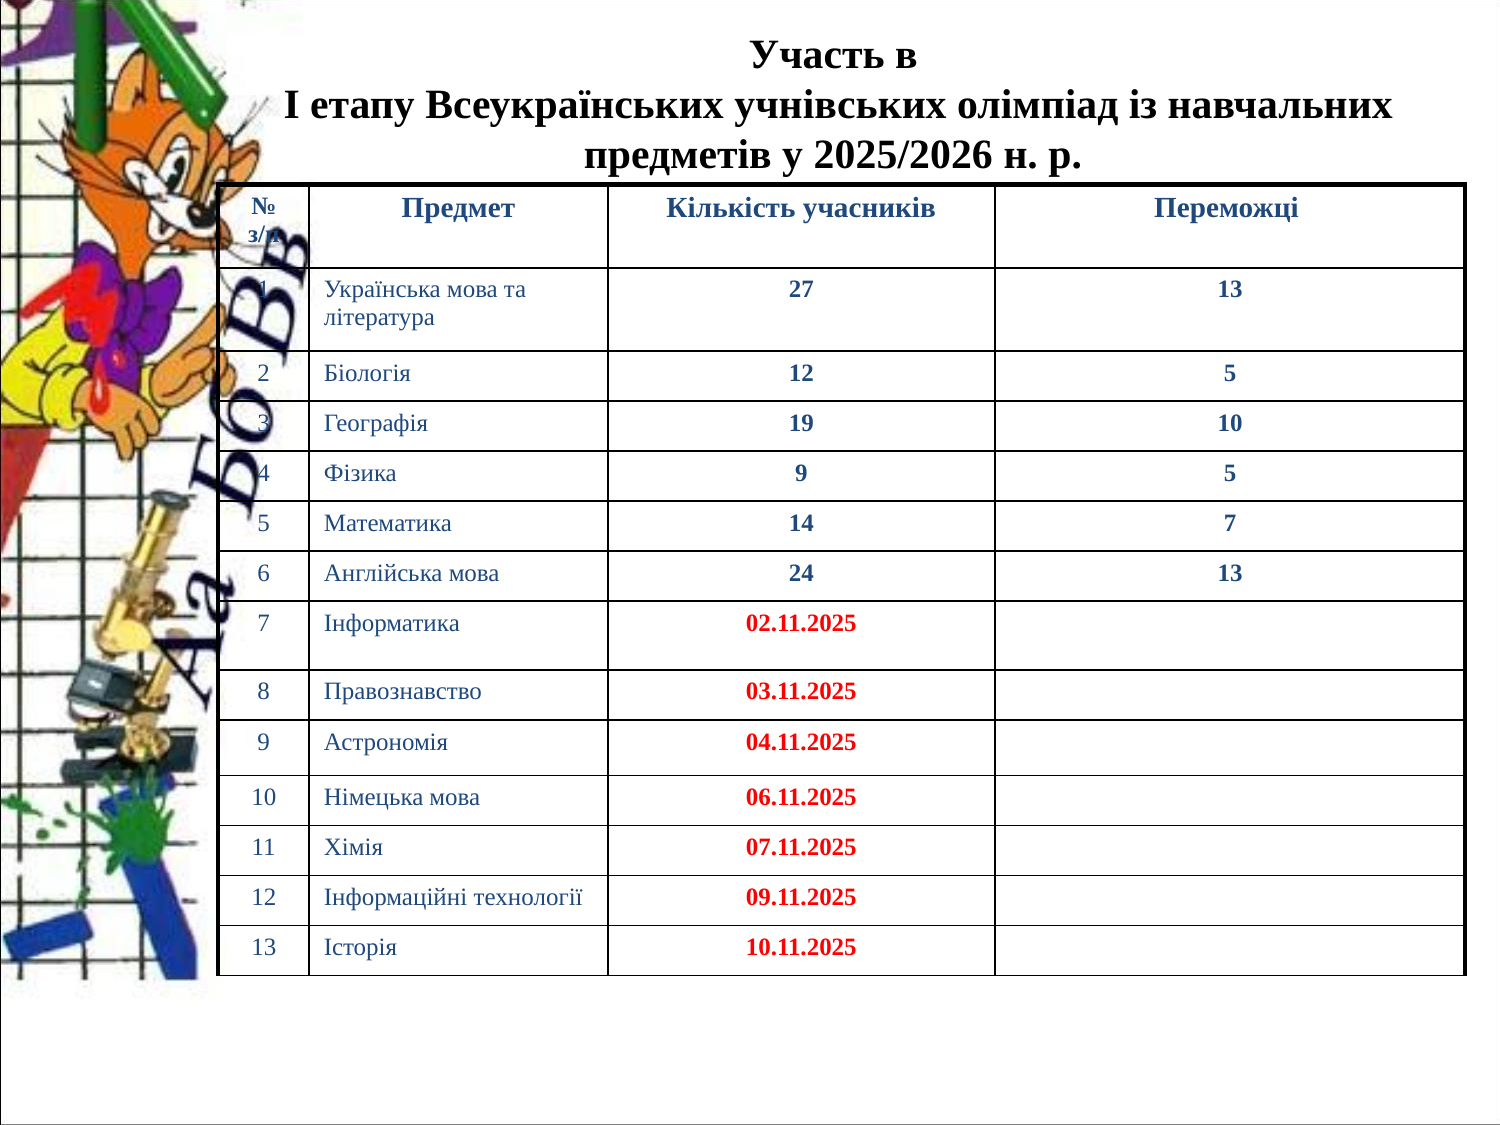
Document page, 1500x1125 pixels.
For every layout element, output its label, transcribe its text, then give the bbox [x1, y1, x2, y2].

table_cell 5 [220, 502, 308, 550]
table_cell Математика [310, 502, 607, 550]
table_cell 14 [609, 502, 994, 550]
table_cell 03.11.2025 [609, 671, 994, 719]
table_cell 04.11.2025 [609, 721, 994, 775]
table_header Кількість учасників [609, 187, 994, 267]
table_cell 3 [220, 402, 308, 450]
table_cell 4 [220, 452, 308, 500]
table_header Переможці [996, 187, 1463, 267]
table_cell [996, 876, 1463, 925]
table_cell [996, 602, 1463, 669]
table_cell Астрономія [310, 721, 607, 775]
table_cell 07.11.2025 [609, 826, 994, 875]
picture [0, 0, 1500, 1125]
table_cell 13 [220, 926, 308, 975]
table_cell 5 [996, 452, 1463, 500]
table_cell 13 [996, 269, 1463, 350]
table_cell 12 [220, 876, 308, 925]
table_cell 1 [220, 269, 308, 350]
table_cell [996, 926, 1463, 975]
table_cell 11 [220, 826, 308, 875]
table_cell Біологія [310, 352, 607, 400]
table_cell [996, 721, 1463, 775]
table_cell 06.11.2025 [609, 776, 994, 825]
table_cell [996, 776, 1463, 825]
table_header Предмет [310, 187, 607, 267]
table_cell Фізика [310, 452, 607, 500]
table_cell 10 [220, 776, 308, 825]
table_cell 7 [996, 502, 1463, 550]
table_cell Інформатика [310, 602, 607, 669]
table_cell Правознавство [310, 671, 607, 719]
table_cell 10 [996, 402, 1463, 450]
table_cell 19 [609, 402, 994, 450]
table_cell Хімія [310, 826, 607, 875]
table_cell Українська мова та література [310, 269, 607, 350]
table_cell Англійська мова [310, 552, 607, 600]
table_cell 02.11.2025 [609, 602, 994, 669]
table_cell Німецька мова [310, 776, 607, 825]
table_cell 8 [220, 671, 308, 719]
table_cell 6 [220, 552, 308, 600]
table_cell Історія [310, 926, 607, 975]
table_cell 9 [609, 452, 994, 500]
table_cell 5 [996, 352, 1463, 400]
table_cell [996, 826, 1463, 875]
text_box Участь в І етапу Всеукраїнських учнівських олімпіад із навчальних предметів у 2025/2026 н. р. [215, 19, 1462, 184]
table_cell Географія [310, 402, 607, 450]
table_cell 09.11.2025 [609, 876, 994, 925]
table_cell 2 [220, 352, 308, 400]
table_header № з/п [220, 187, 308, 267]
table_cell Інформаційні технології [310, 876, 607, 925]
table_cell 24 [609, 552, 994, 600]
table_cell [996, 671, 1463, 719]
table_cell 27 [609, 269, 994, 350]
table_cell 12 [609, 352, 994, 400]
table_cell 13 [996, 552, 1463, 600]
table_cell 9 [220, 721, 308, 775]
table_cell 10.11.2025 [609, 926, 994, 975]
table_cell 7 [220, 602, 308, 669]
